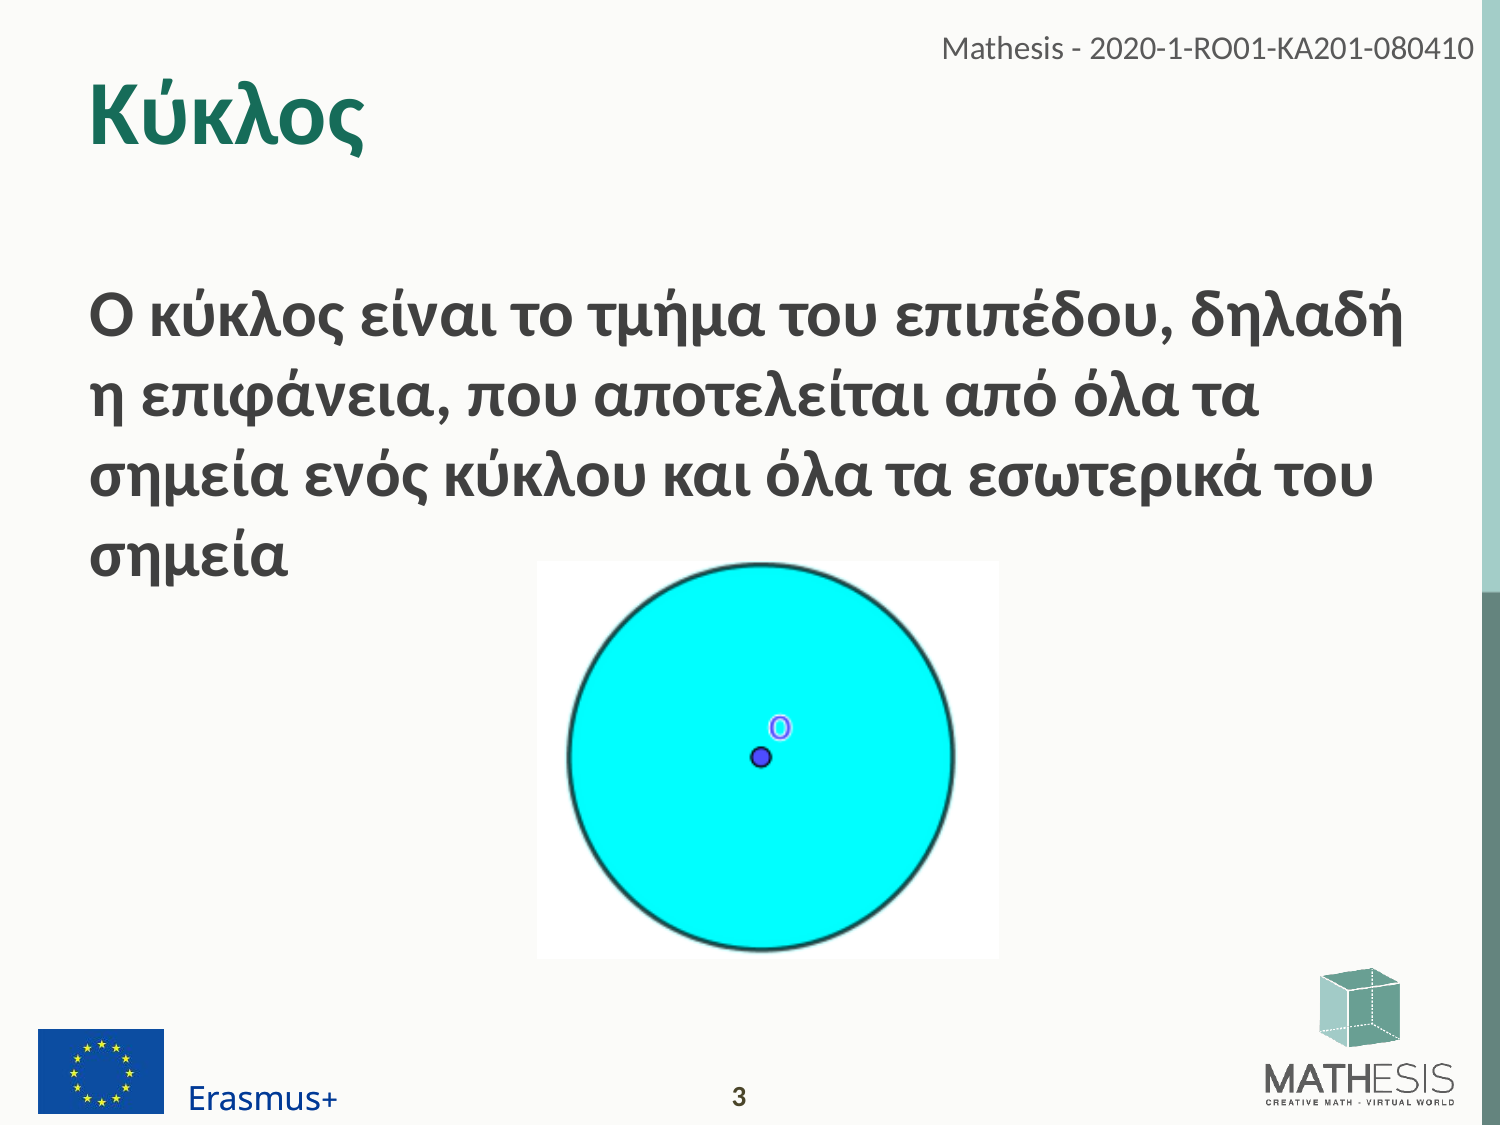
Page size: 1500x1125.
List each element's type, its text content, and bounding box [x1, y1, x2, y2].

picture [537, 560, 999, 959]
list Ο κύκλος είναι το τμήμα του επιπέδου, δηλαδή η επιφάνεια, που αποτελείται από όλα τα σημεία ενός κύκλου και όλα τα εσωτερικά του σημεία [75, 262, 1425, 1005]
title Κύκλος [75, 45, 1425, 233]
picture [38, 1029, 164, 1114]
